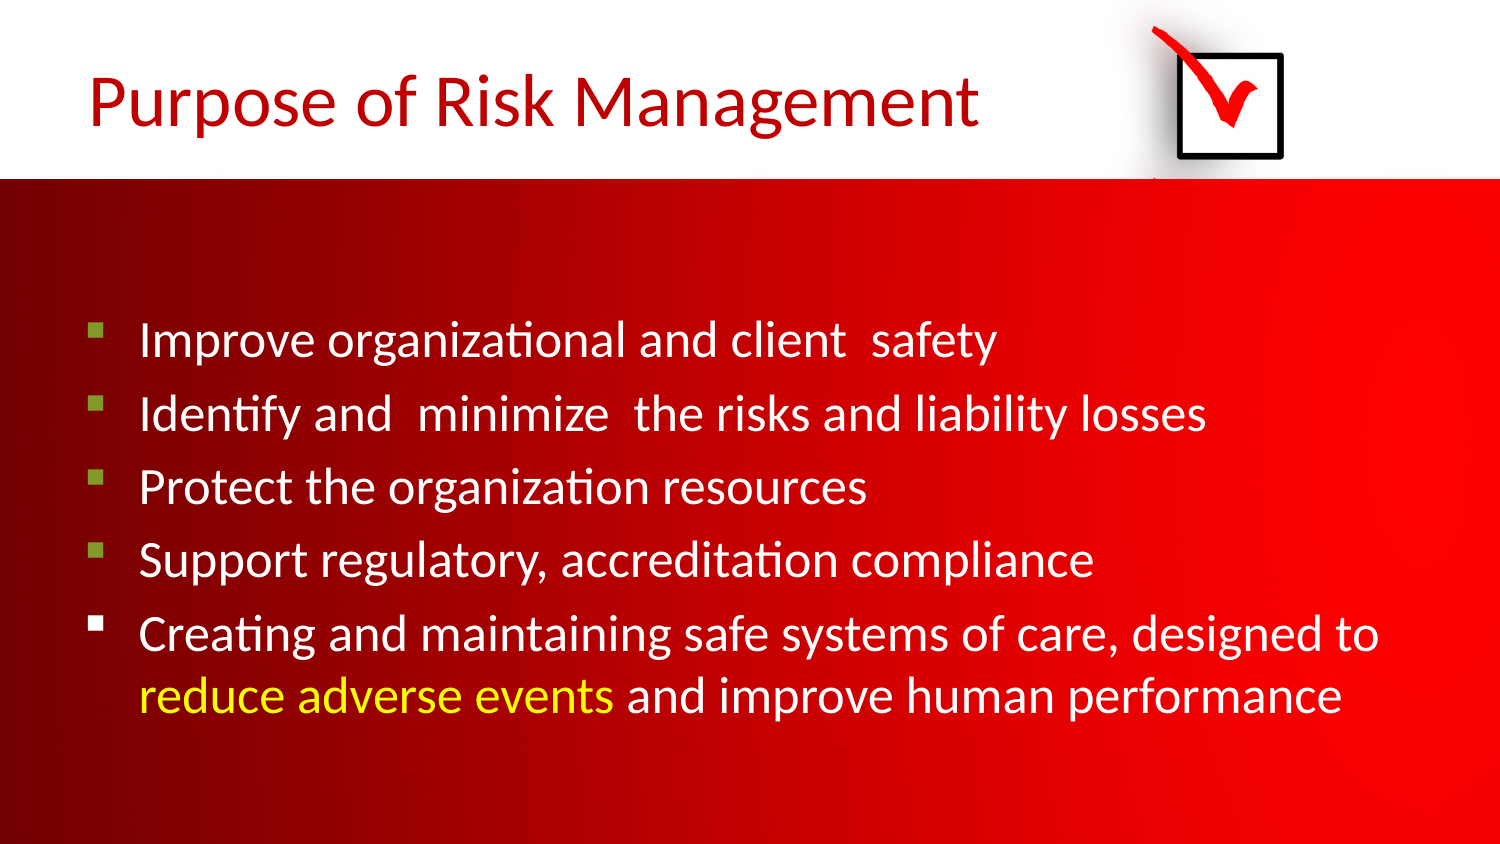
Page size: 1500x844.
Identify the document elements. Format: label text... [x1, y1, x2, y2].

picture [0, 0, 1500, 844]
title Purpose of Risk Management [73, 21, 1427, 172]
list Improve organizational and client safety Identify and minimize the risks and liability losses Protect the organization resources Support regulatory, accreditation compliance Creating and maintaining safe systems of care, designed to reduce adverse events and improve human performance [68, 224, 1397, 760]
